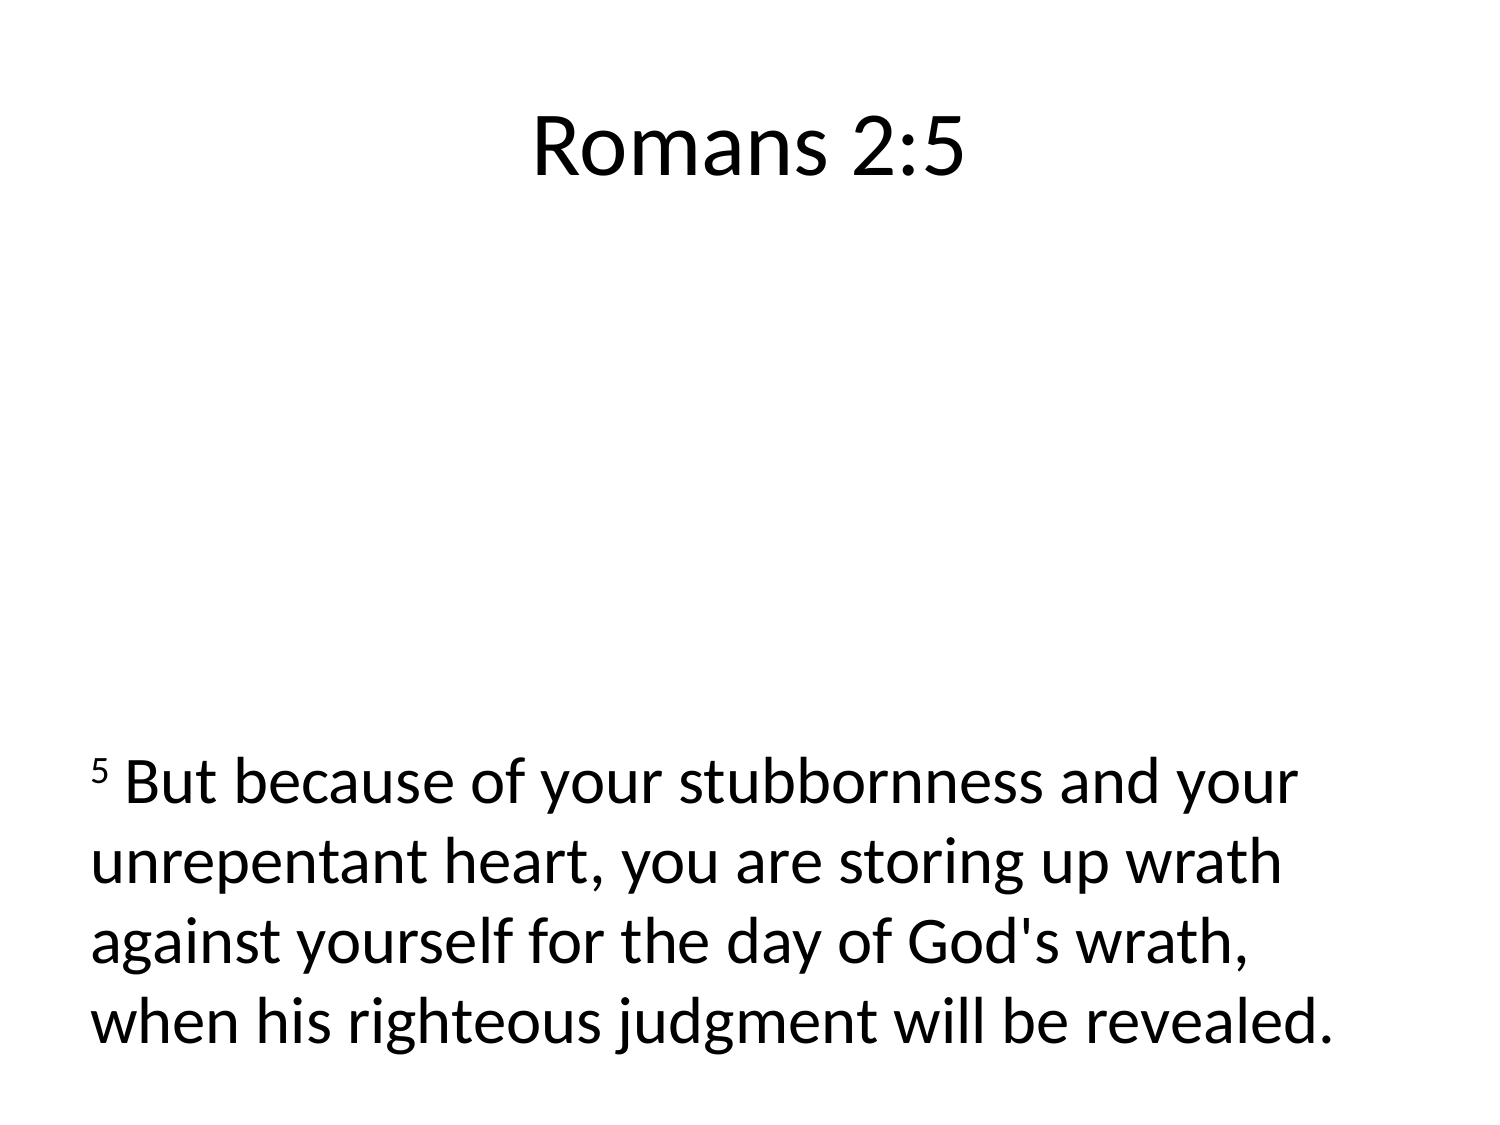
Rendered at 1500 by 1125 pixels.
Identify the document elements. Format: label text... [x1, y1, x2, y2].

list 5 But because of your stubbornness and your unrepentant heart, you are storing up wrath against yourself for the day of God's wrath, when his righteous judgment will be revealed. [75, 262, 1425, 1005]
title Romans 2:5 [75, 45, 1425, 233]
